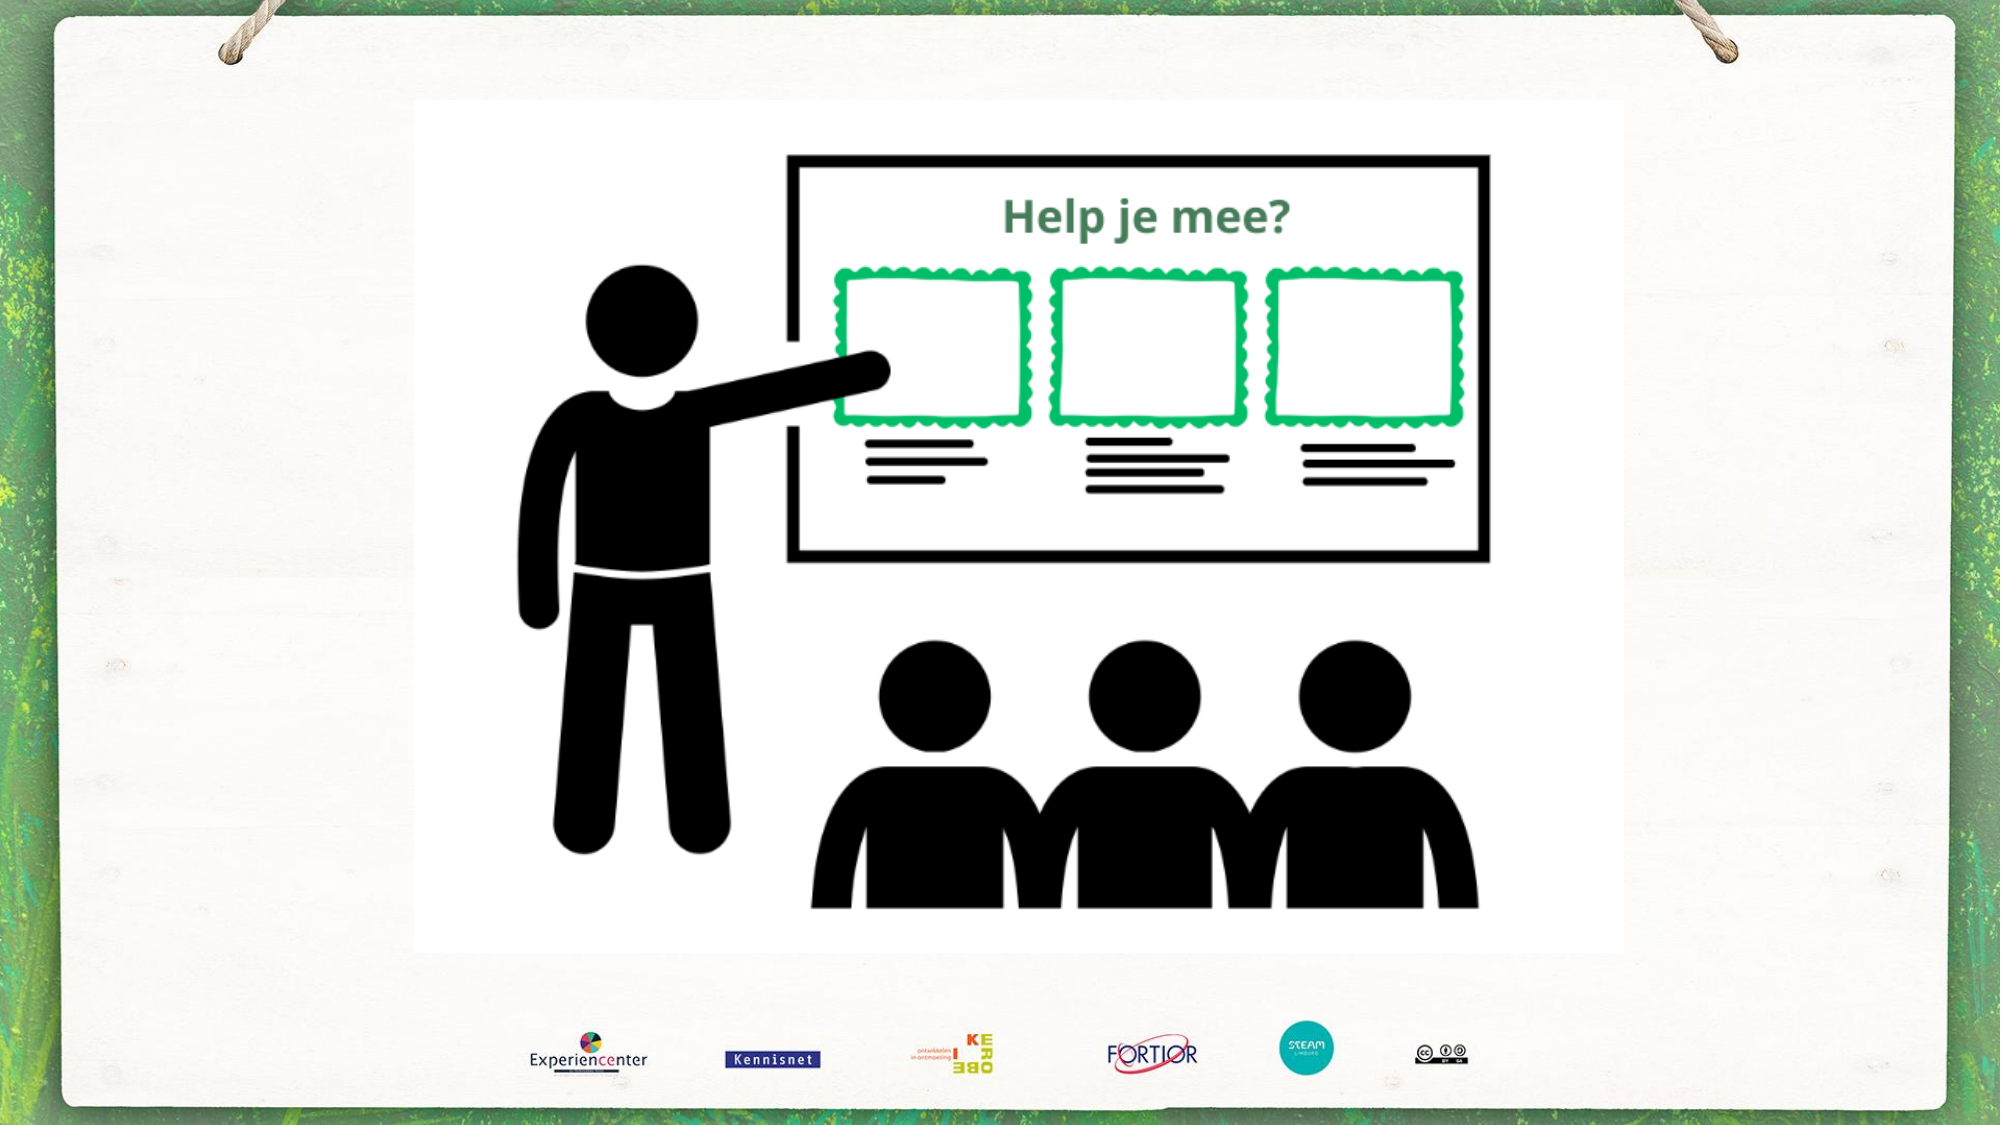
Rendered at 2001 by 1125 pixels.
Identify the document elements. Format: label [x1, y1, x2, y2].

list [0, 0, 2000, 1125]
picture [413, 100, 1624, 953]
